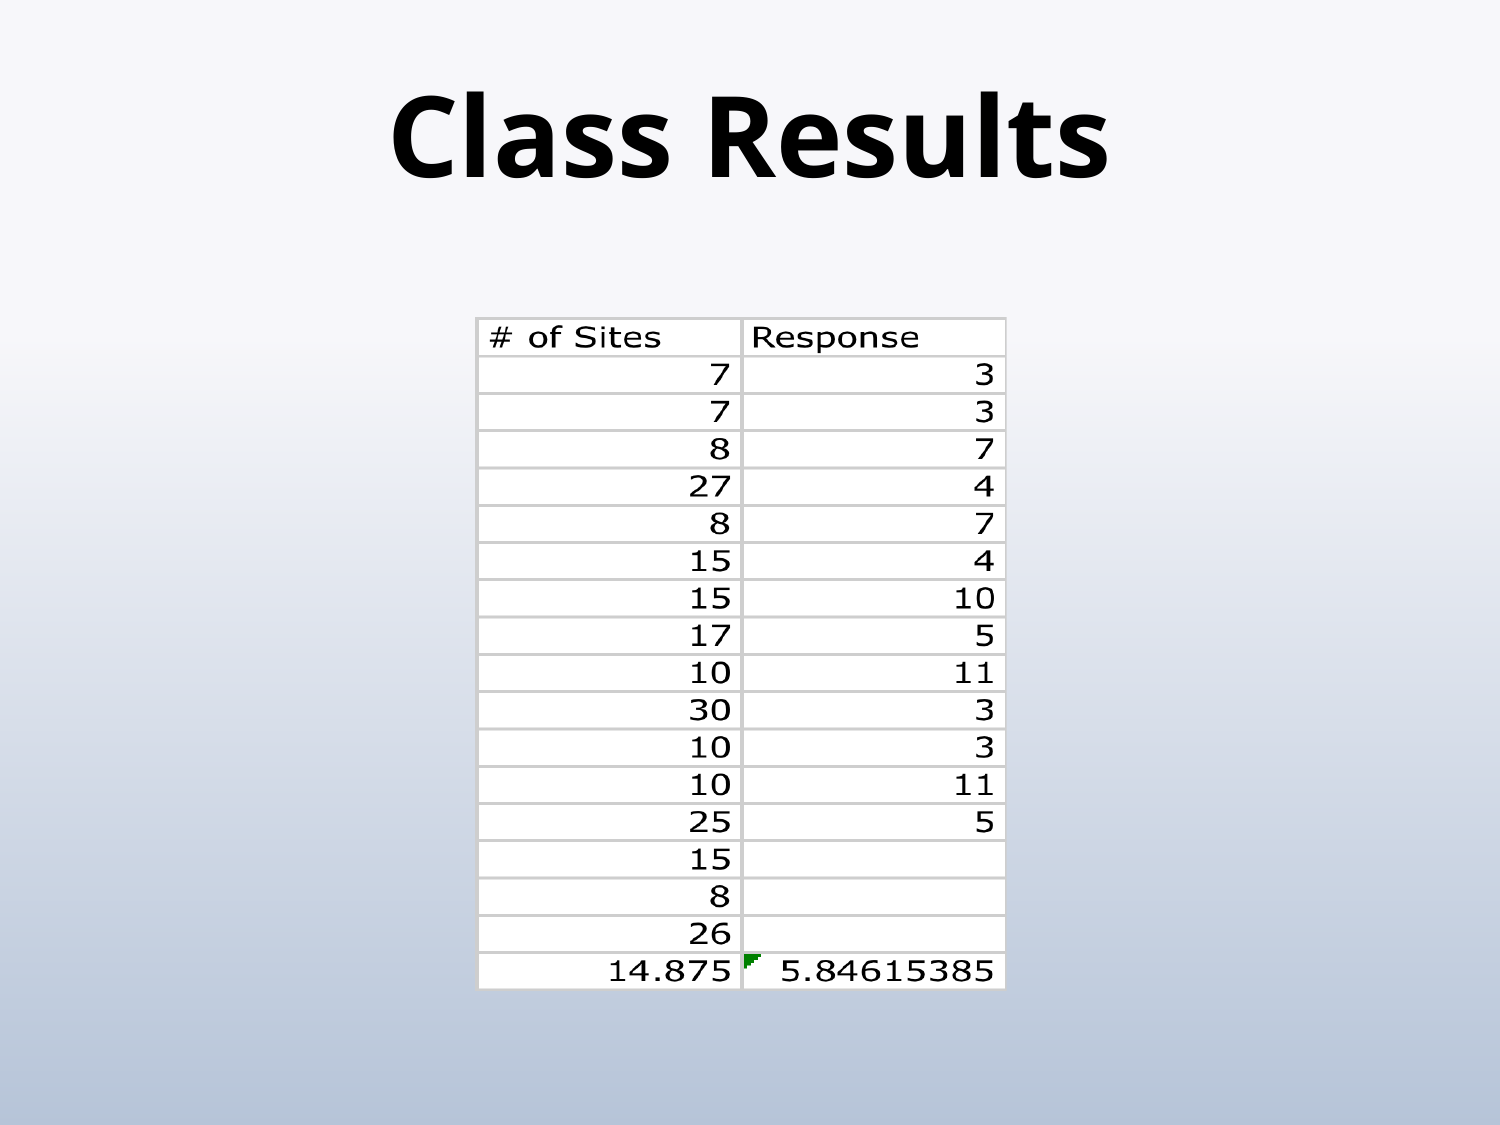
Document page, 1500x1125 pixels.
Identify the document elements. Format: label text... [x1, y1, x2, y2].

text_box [473, 315, 1009, 992]
title Class Results [150, 37, 1350, 245]
